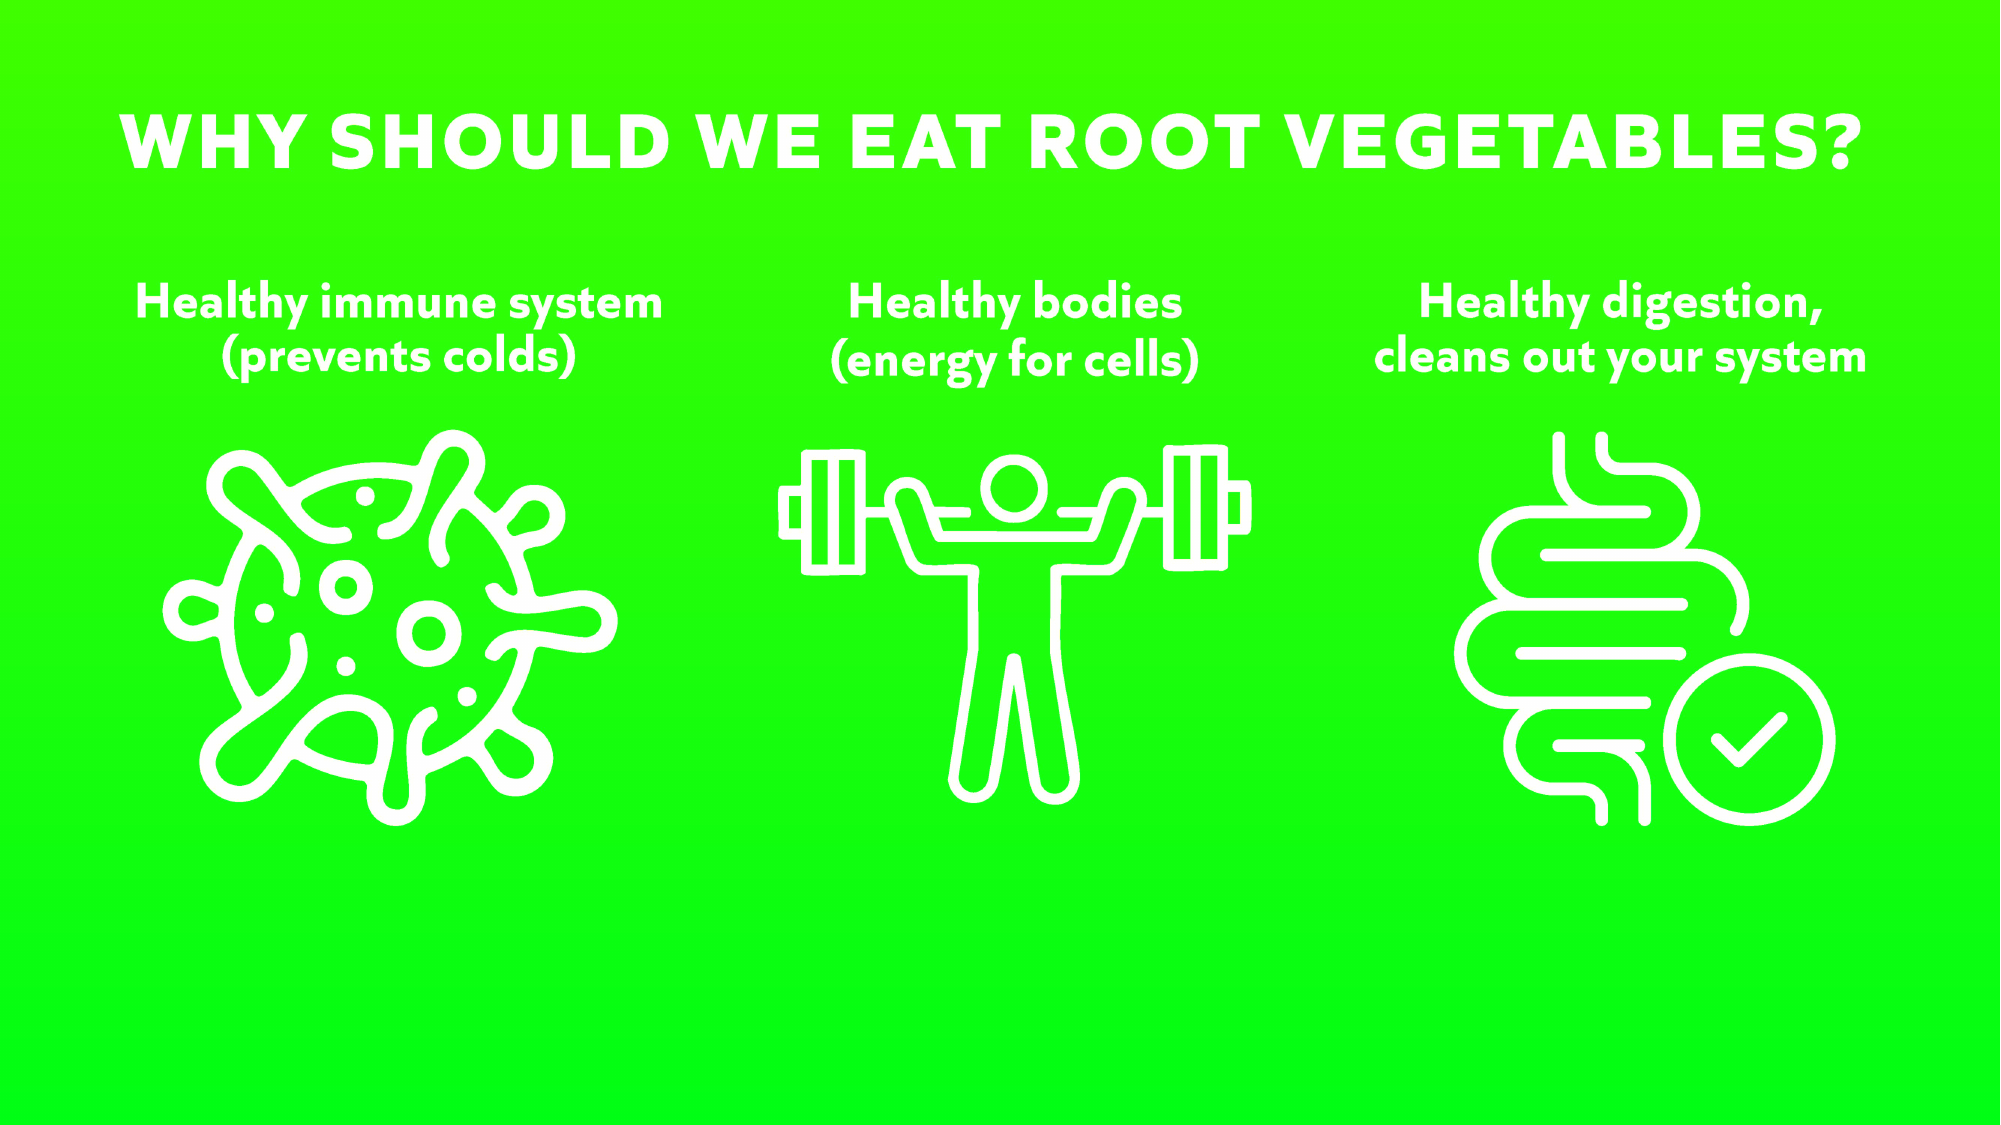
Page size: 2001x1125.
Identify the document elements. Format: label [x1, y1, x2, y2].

list [0, 0, 2000, 1125]
